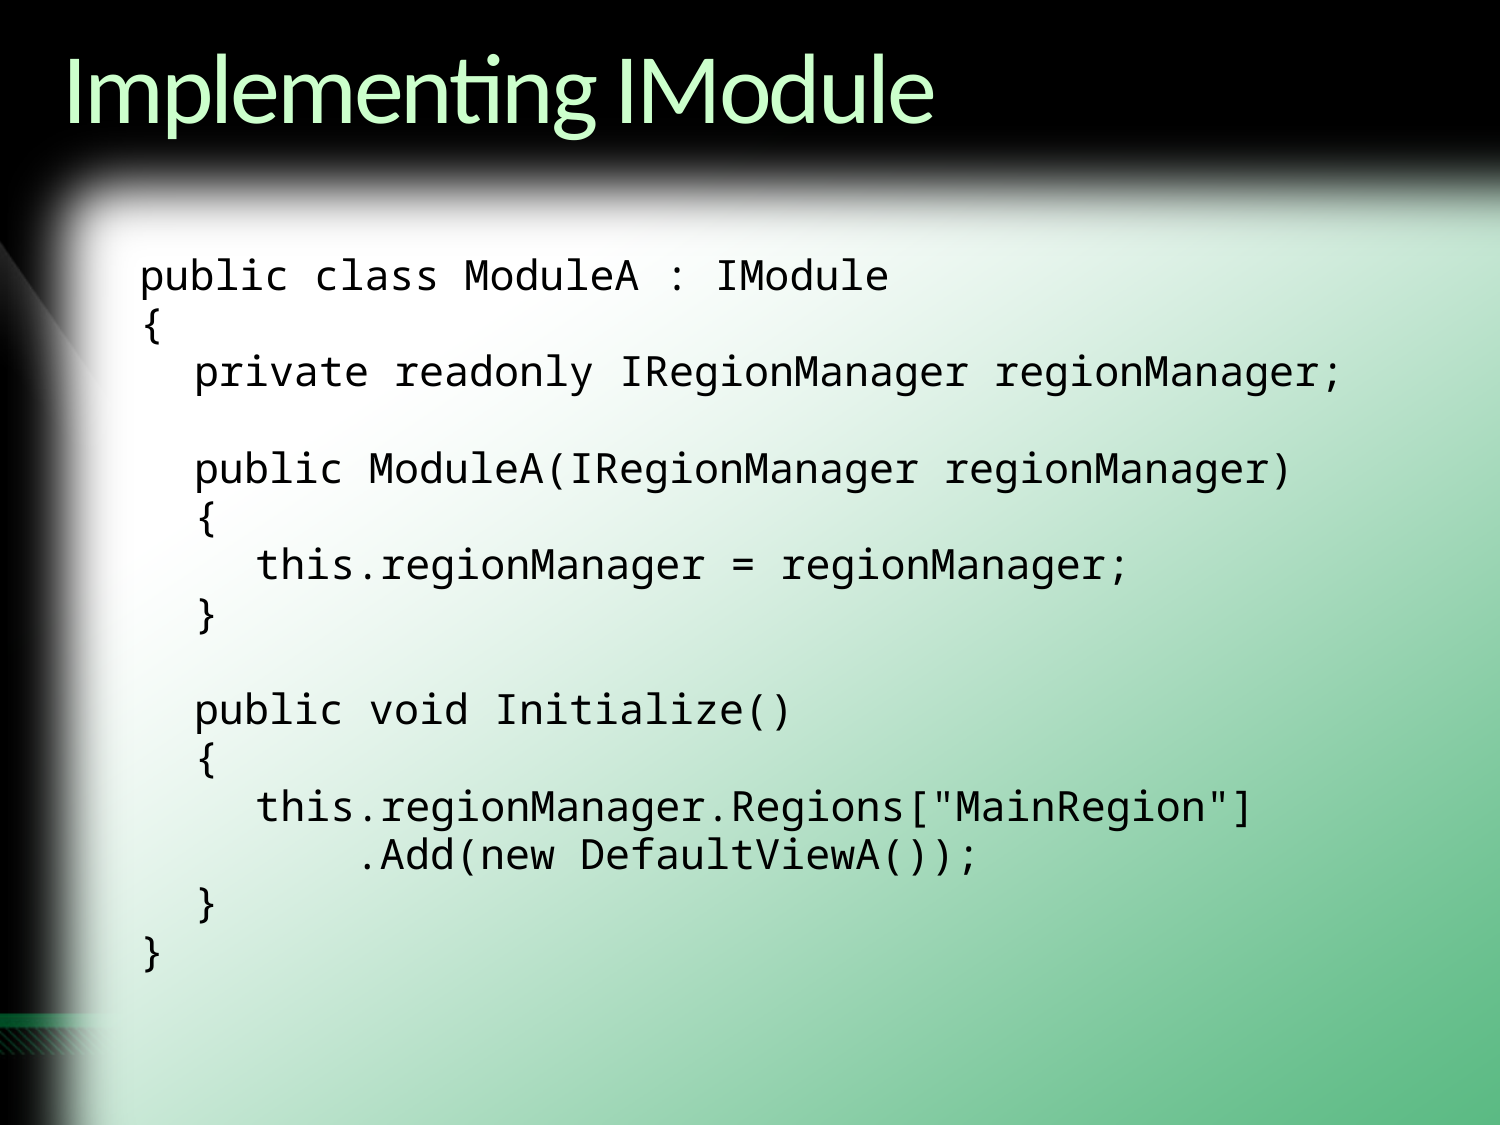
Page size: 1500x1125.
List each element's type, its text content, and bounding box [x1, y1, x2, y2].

picture [0, 0, 1500, 1125]
title Implementing IModule [62, 37, 1438, 147]
list public class ModuleA : IModule { private readonly IRegionManager regionManager; public ModuleA(IRegionManager regionManager) { this.regionManager = regionManager; } public void Initialize() { this.regionManager.Regions["MainRegion"] .Add(new DefaultViewA()); } } [63, 257, 1433, 537]
